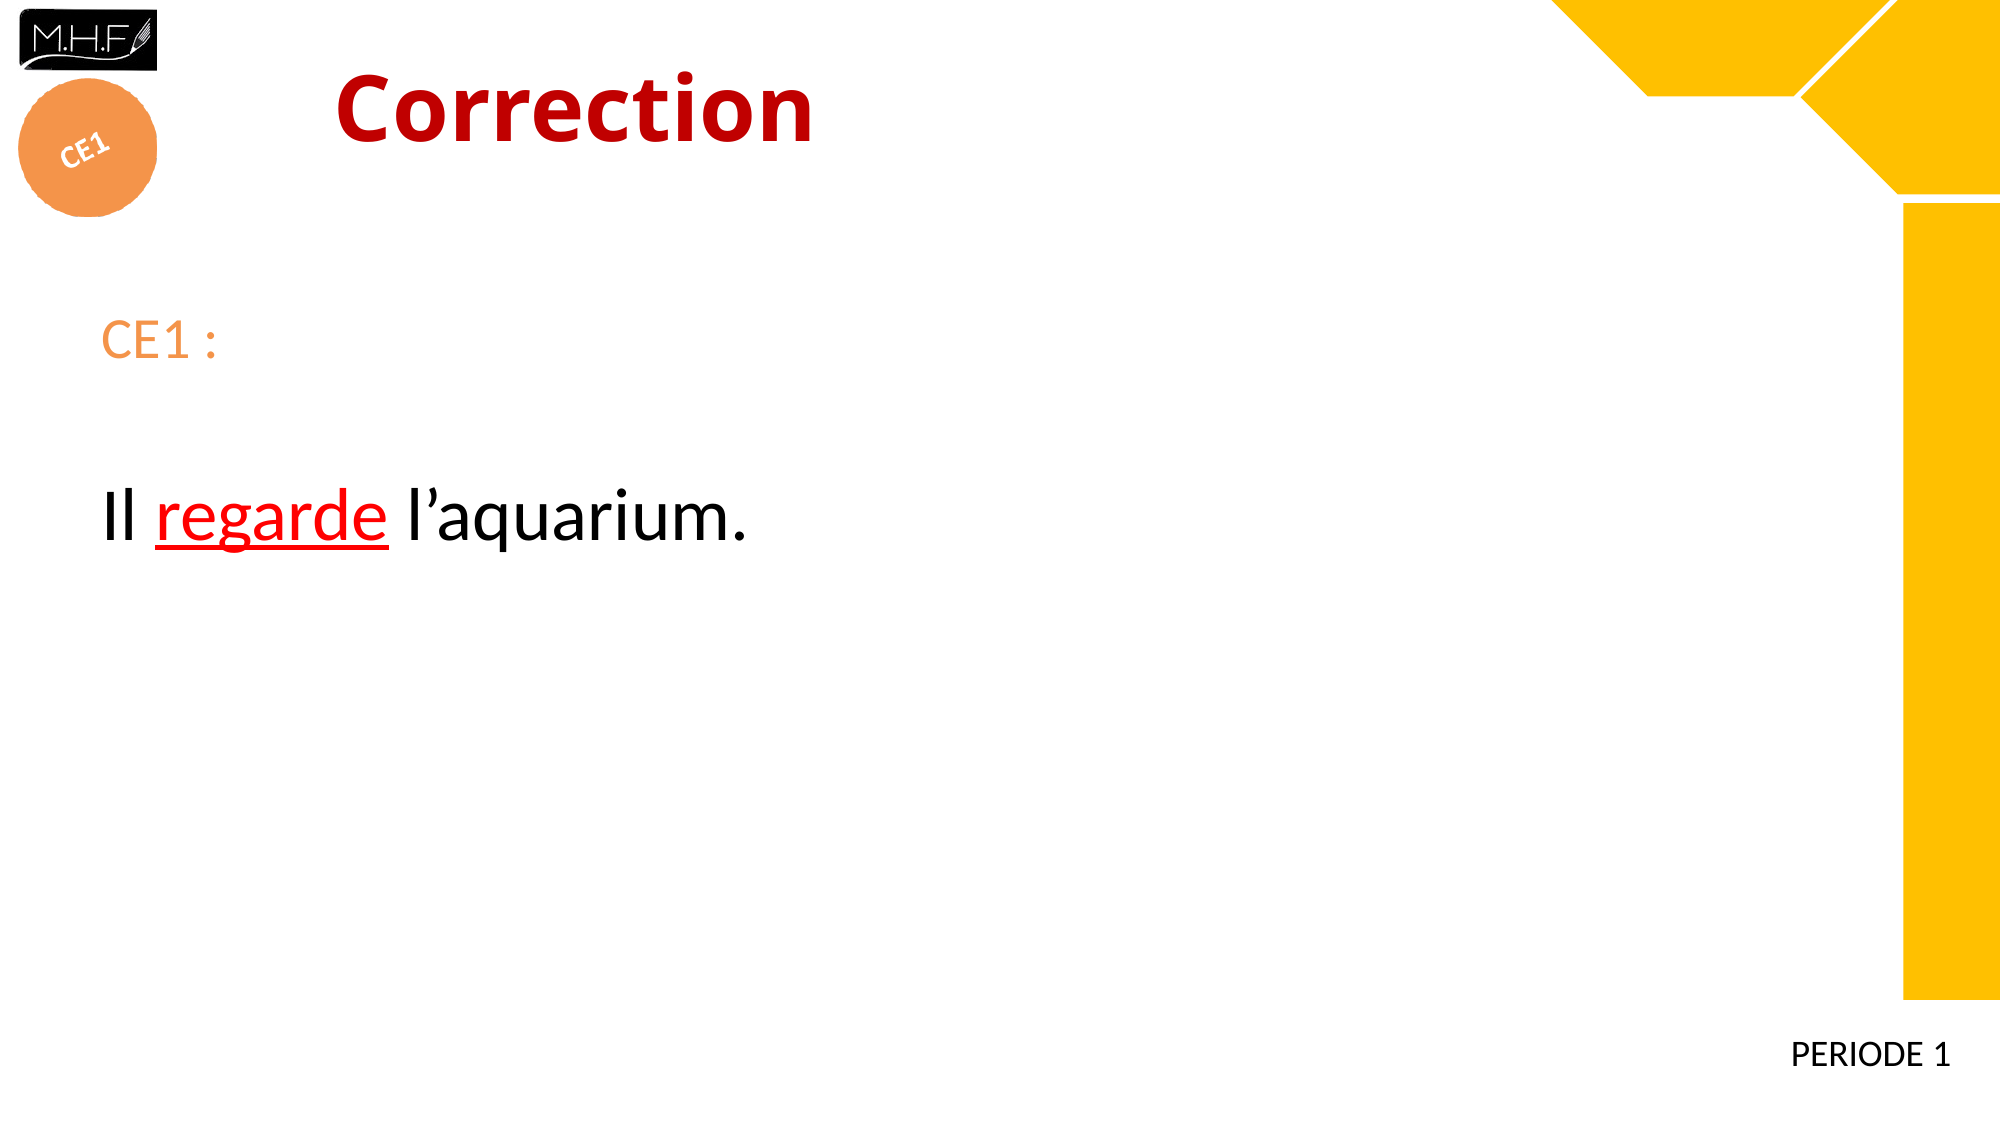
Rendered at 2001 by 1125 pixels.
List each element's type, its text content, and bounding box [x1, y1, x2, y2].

text_box PERIODE 1 [1362, 1021, 1967, 1125]
picture [16, 7, 157, 74]
text_box [1902, 202, 2000, 1001]
text_box [1549, 0, 1892, 98]
title Correction [318, 3, 1865, 221]
picture [18, 78, 157, 218]
text_box [1799, 0, 2000, 196]
list CE1 : Il regarde l’aquarium. [86, 300, 897, 1015]
